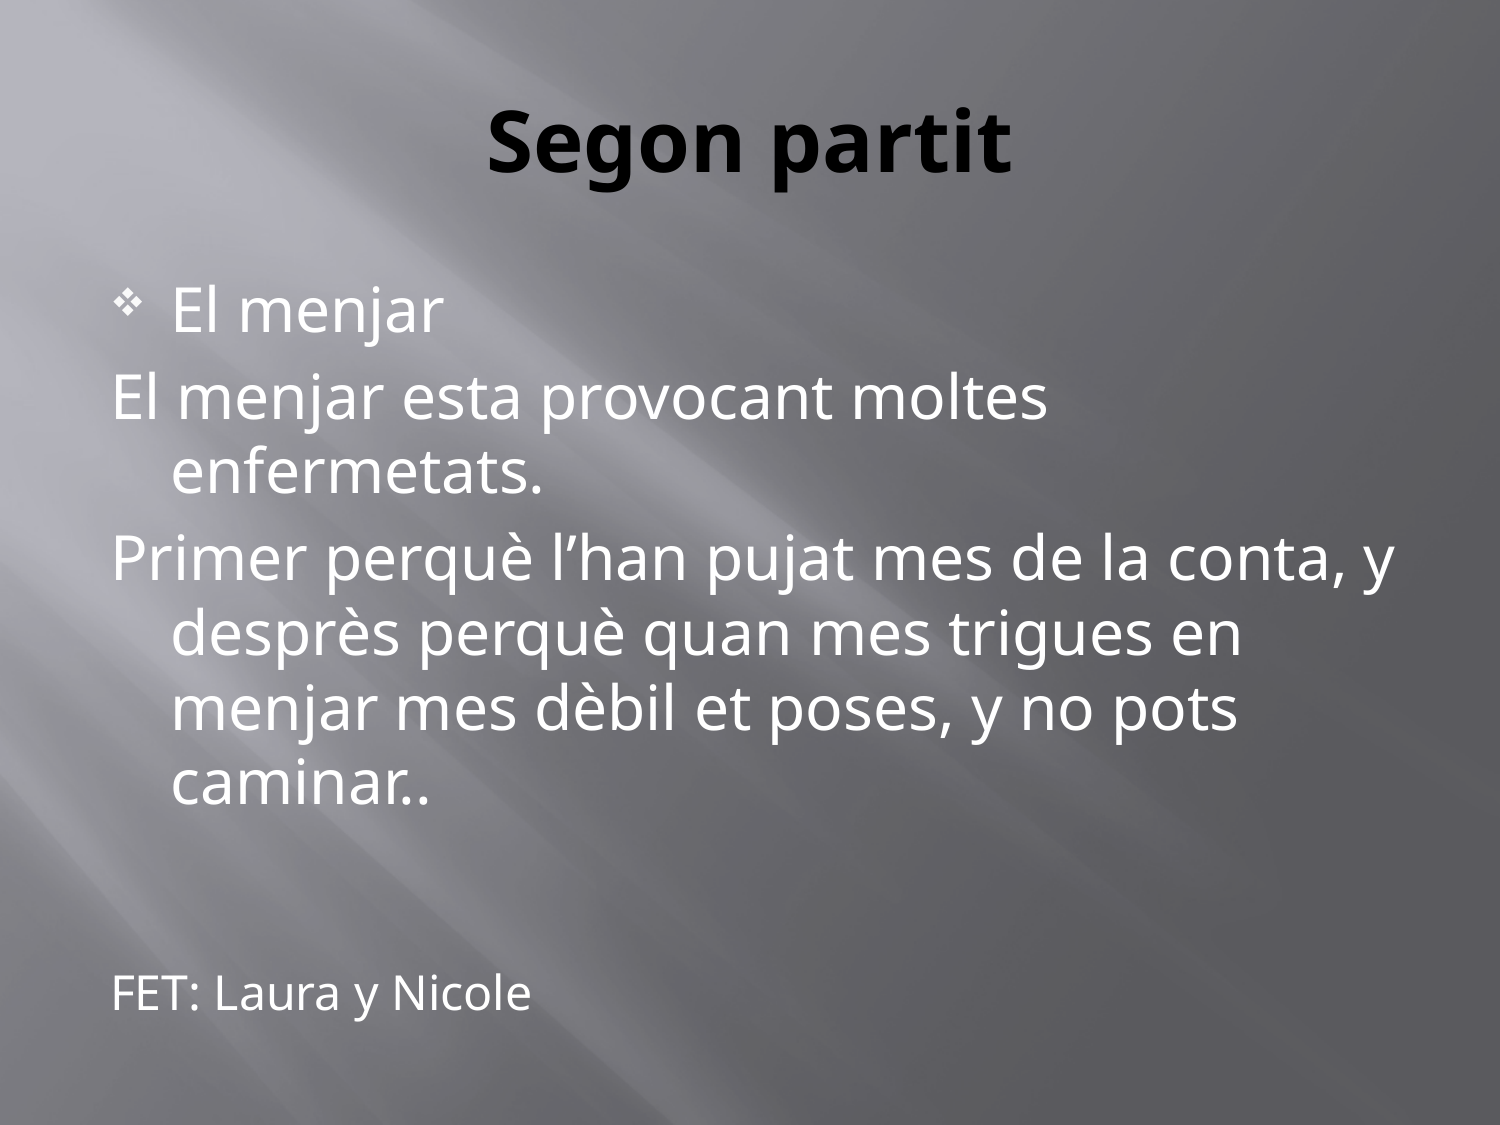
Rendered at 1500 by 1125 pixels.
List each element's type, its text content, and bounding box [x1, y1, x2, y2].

list El menjar El menjar esta provocant moltes enfermetats. Primer perquè l’han pujat mes de la conta, y desprès perquè quan mes trigues en menjar mes dèbil et poses, y no pots caminar.. FET: Laura y Nicole [75, 262, 1425, 1035]
title Segon partit [75, 45, 1425, 233]
